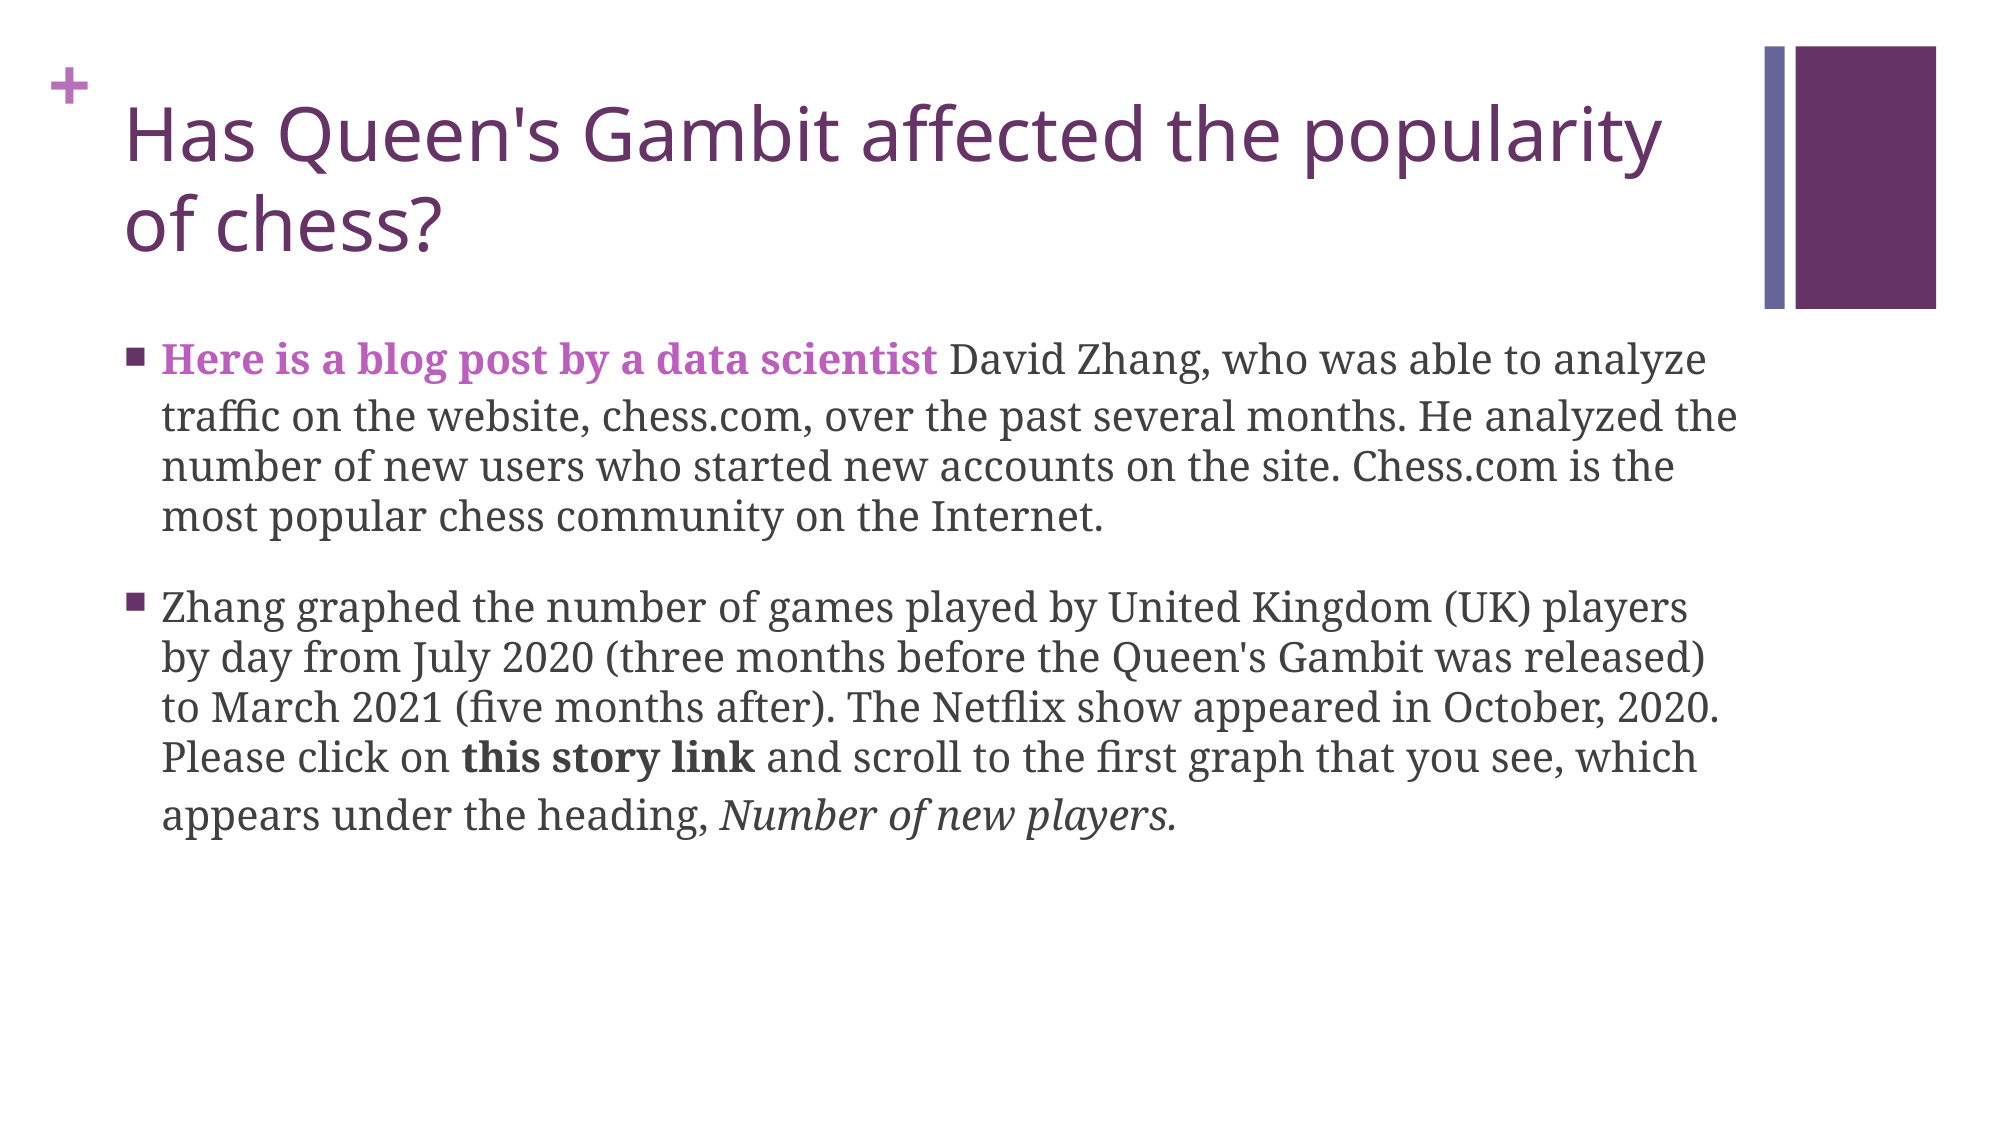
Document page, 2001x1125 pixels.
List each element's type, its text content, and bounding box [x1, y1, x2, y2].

list Here is a blog post by a data scientist David Zhang, who was able to analyze traffic on the website, chess.com, over the past several months. He analyzed the number of new users who started new accounts on the site. Chess.com is the most popular chess community on the Internet. Zhang graphed the number of games played by United Kingdom (UK) players by day from July 2020 (three months before the Queen's Gambit was released) to March 2021 (five months after). The Netflix show appeared in October, 2020. Please click on this story link and scroll to the first graph that you see, which appears under the heading, Number of new players. [109, 324, 1762, 1005]
title Has Queen's Gambit affected the popularity of chess? [109, 79, 1762, 263]
